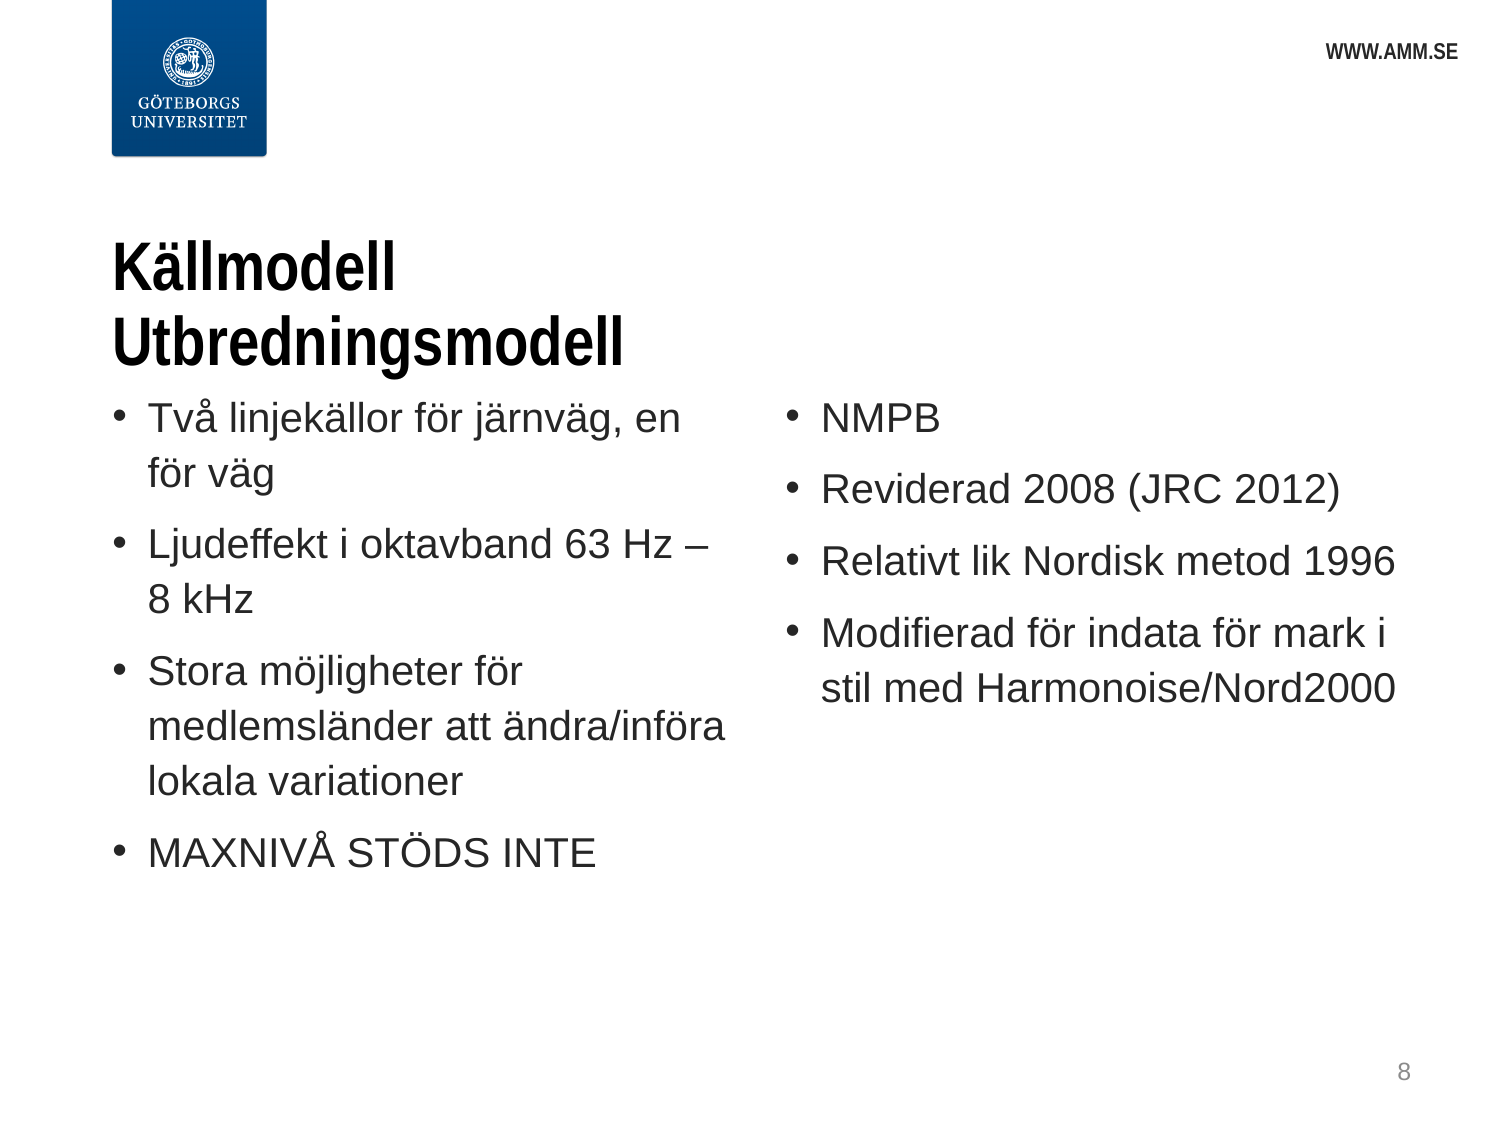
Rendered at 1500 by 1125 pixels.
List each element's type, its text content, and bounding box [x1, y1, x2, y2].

footer www.amm.se [1045, 36, 1459, 113]
title Källmodell Utbredningsmodell [112, 231, 1412, 362]
slide_number 8 [1316, 1051, 1412, 1091]
list Två linjekällor för järnväg, en för väg Ljudeffekt i oktavband 63 Hz – 8 kHz Stora möjligheter för medlemsländer att ändra/införa lokala variationer MAXNIVÅ STÖDS INTE [112, 385, 739, 1024]
picture [110, 0, 268, 159]
list NMPB Reviderad 2008 (JRC 2012) Relativt lik Nordisk metod 1996 Modifierad för indata för mark i stil med Harmonoise/Nord2000 [785, 385, 1412, 1024]
